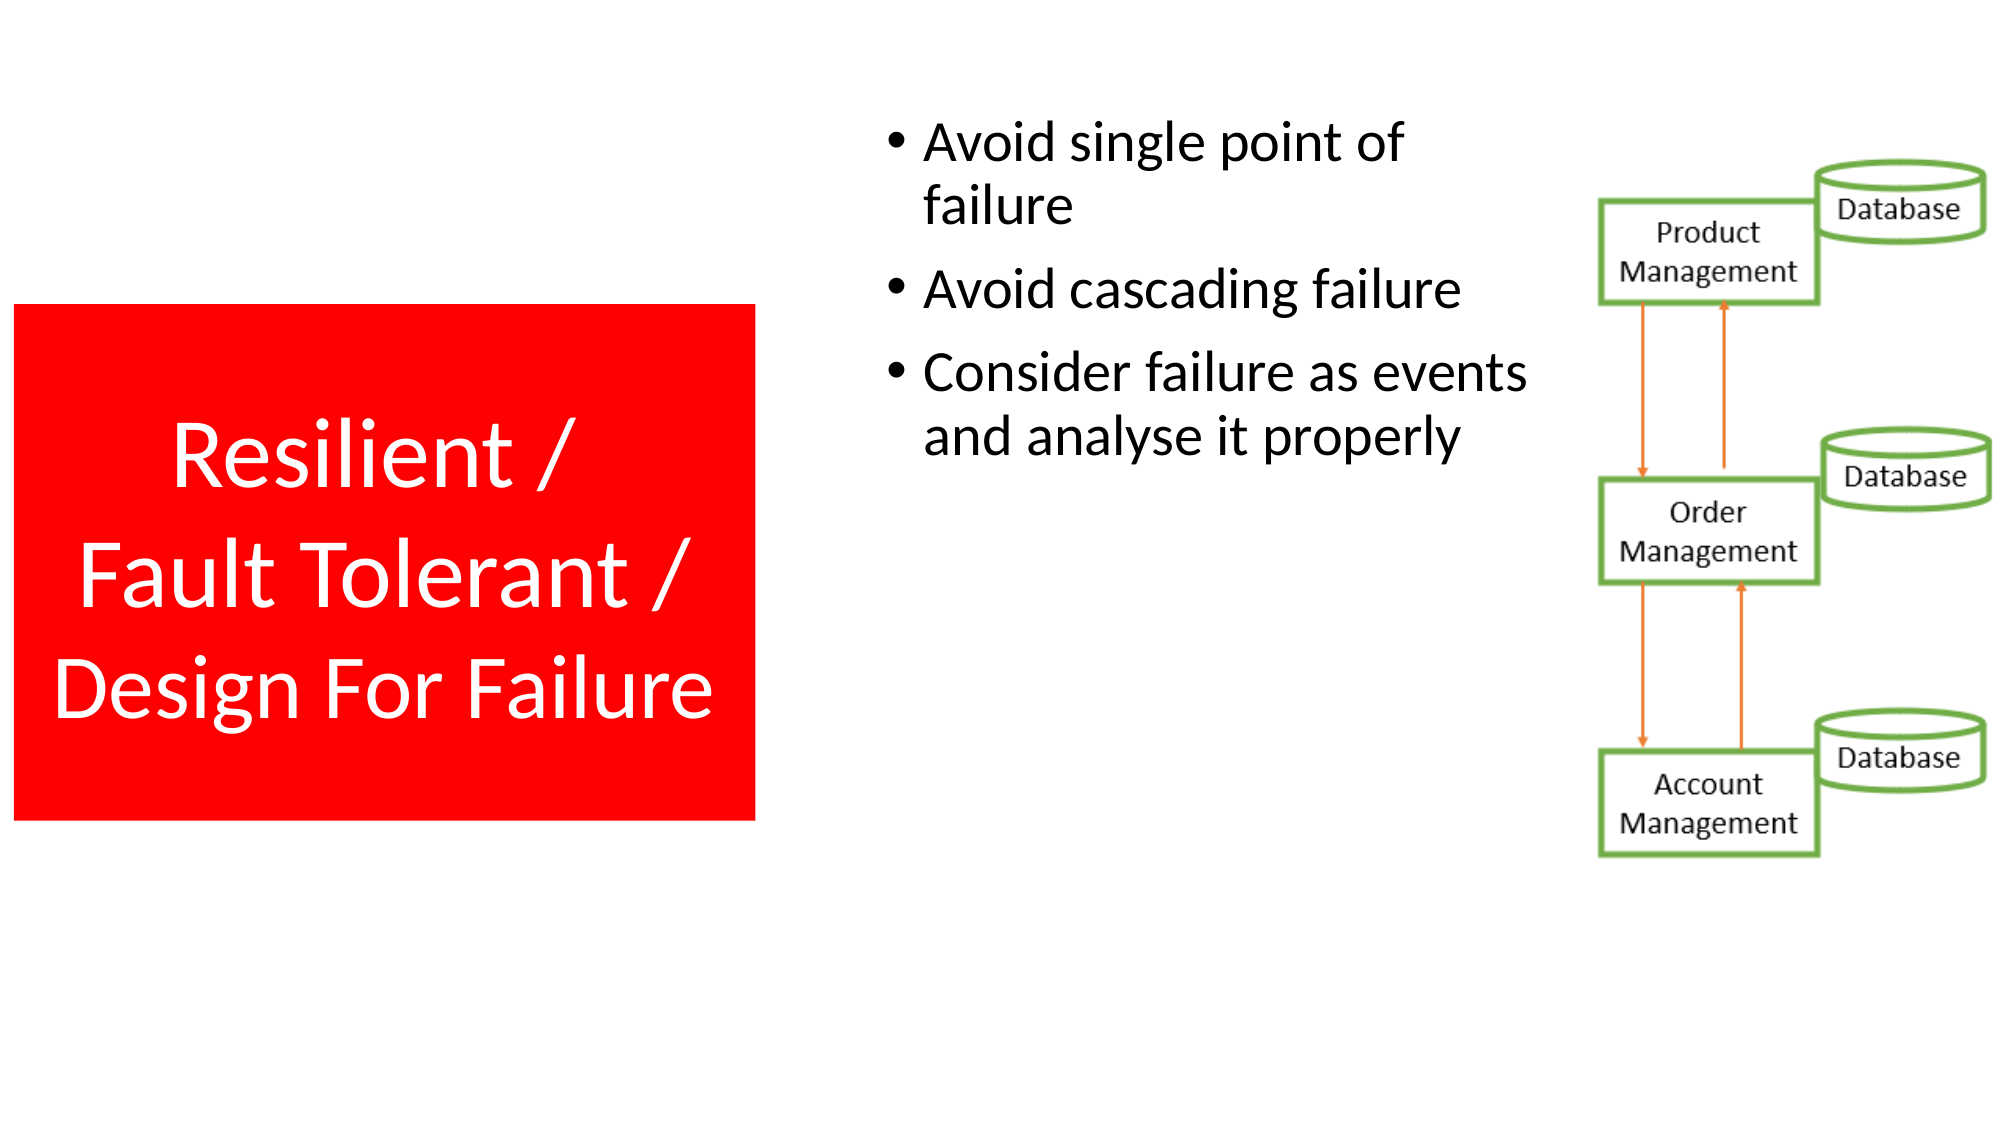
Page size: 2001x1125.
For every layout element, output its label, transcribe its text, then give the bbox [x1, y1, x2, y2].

picture [1582, 135, 2000, 879]
list Avoid single point of failure Avoid cascading failure Consider failure as events and analyse it properly [871, 103, 1583, 1014]
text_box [13, 304, 756, 821]
